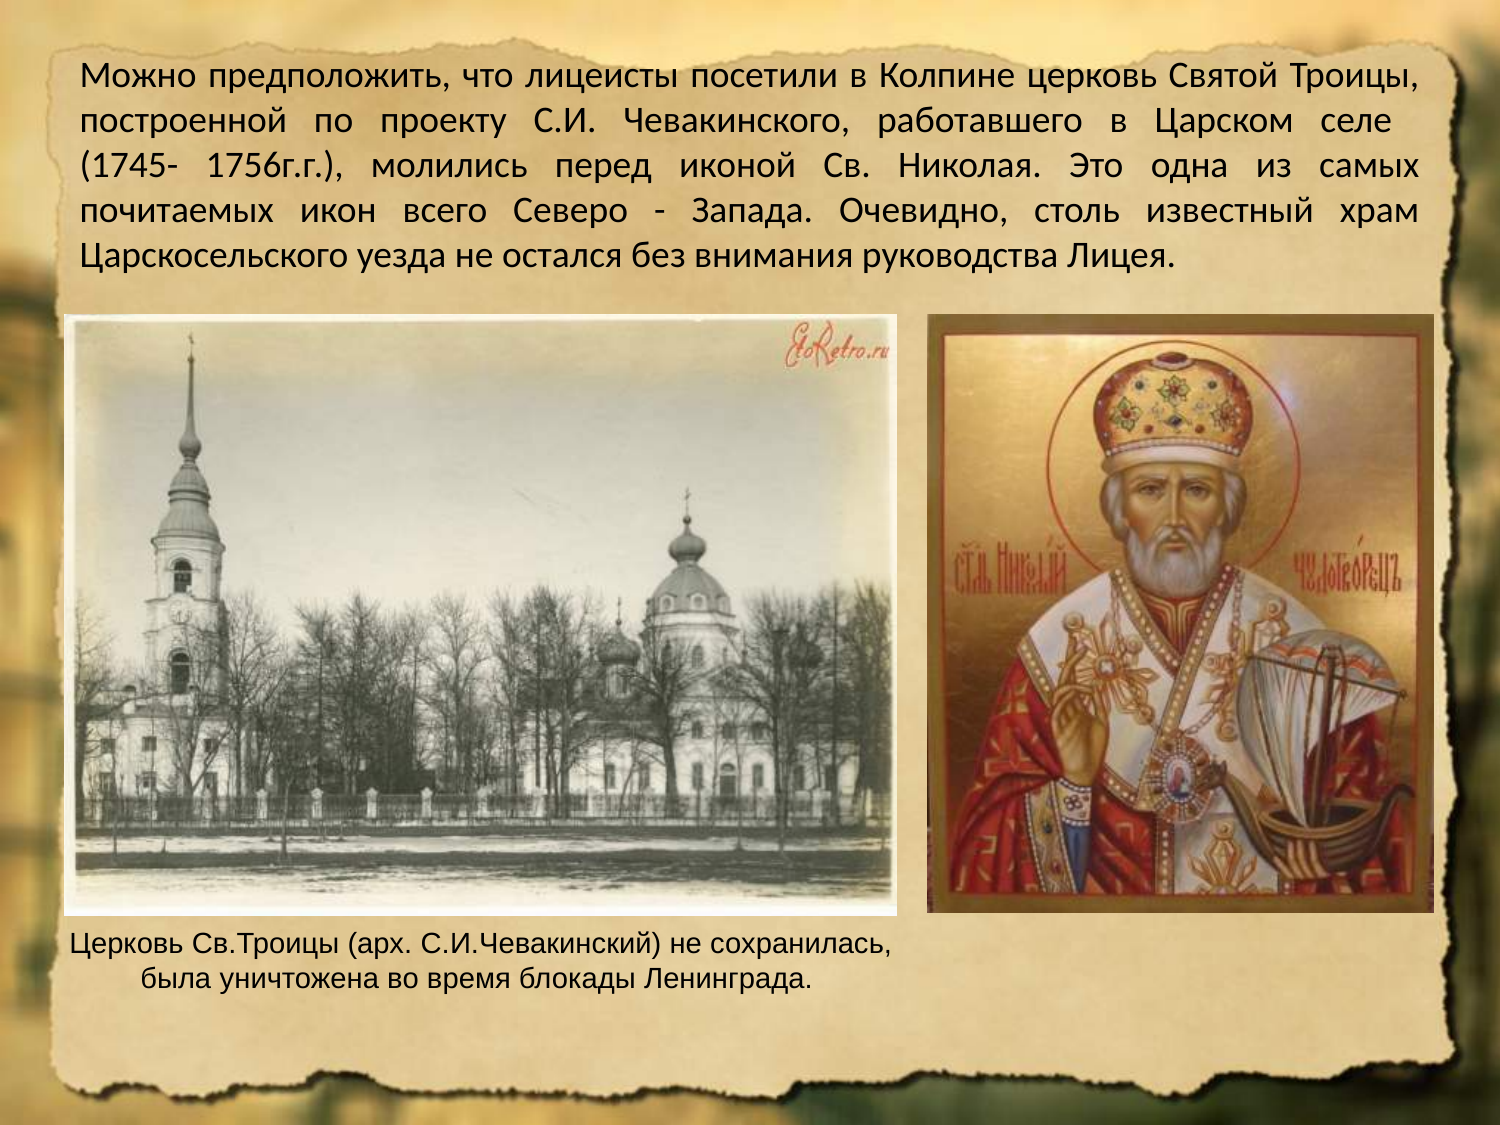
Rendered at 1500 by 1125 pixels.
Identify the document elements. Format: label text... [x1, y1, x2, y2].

text_box Церковь Св.Троицы (арх. С.И.Чевакинский) не сохранилась, была уничтожена во время блокады Ленинграда. [35, 916, 928, 1002]
picture [0, 0, 1500, 1125]
text_box Можно предположить, что лицеисты посетили в Колпине церковь Святой Троицы, построенной по проекту С.И. Чевакинского, работавшего в Царском селе (1745- 1756г.г.), молились перед иконой Св. Николая. Это одна из самых почитаемых икон всего Северо - Запада. Очевидно, столь известный храм Царскосельского уезда не остался без внимания руководства Лицея. [64, 42, 1436, 283]
